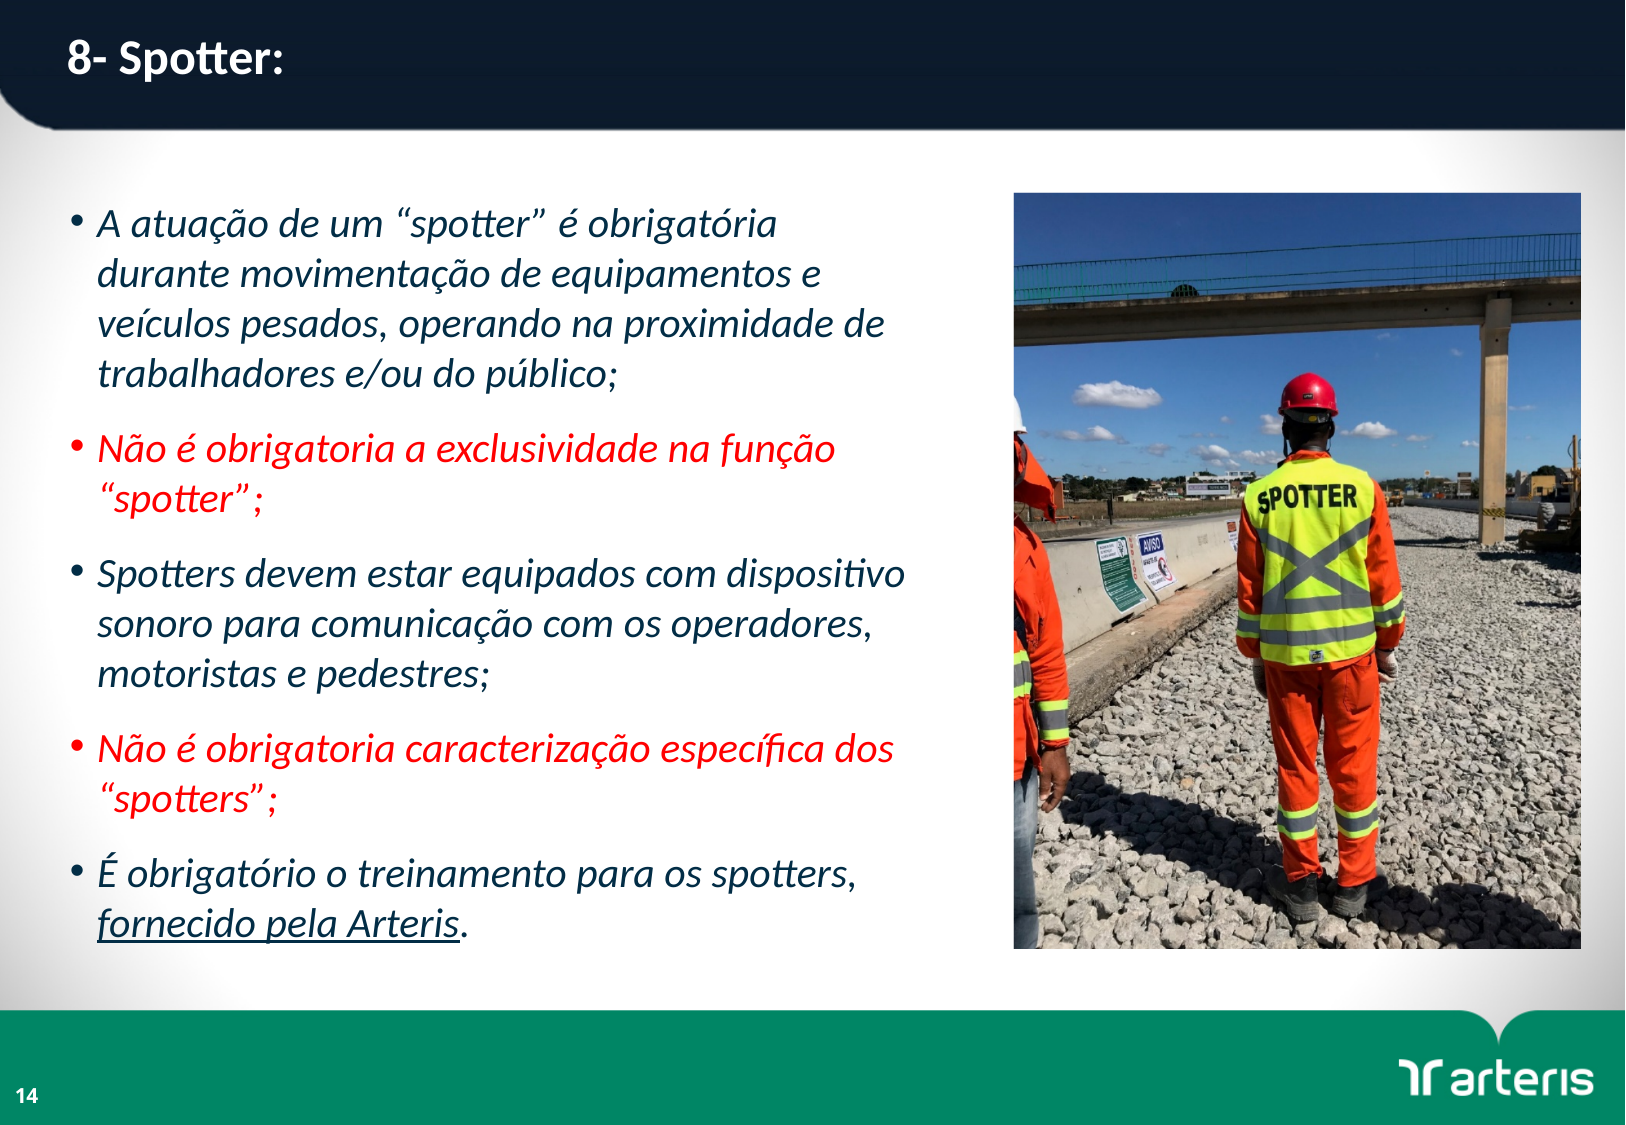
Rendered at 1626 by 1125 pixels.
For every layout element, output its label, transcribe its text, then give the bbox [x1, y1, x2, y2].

picture [0, 0, 1625, 1125]
title 8- Spotter: [66, 42, 1333, 85]
text_box A atuação de um “spotter” é obrigatória durante movimentação de equipamentos e veículos pesados, operando na proximidade de trabalhadores e/ou do público; Não é obrigatoria a exclusividade na função “spotter”; Spotters devem estar equipados com dispositivo sonoro para comunicação com os operadores, motoristas e pedestres; Não é obrigatoria caracterização específica dos “spotters”; É obrigatório o treinamento para os spotters, fornecido pela Arteris. [34, 189, 919, 952]
